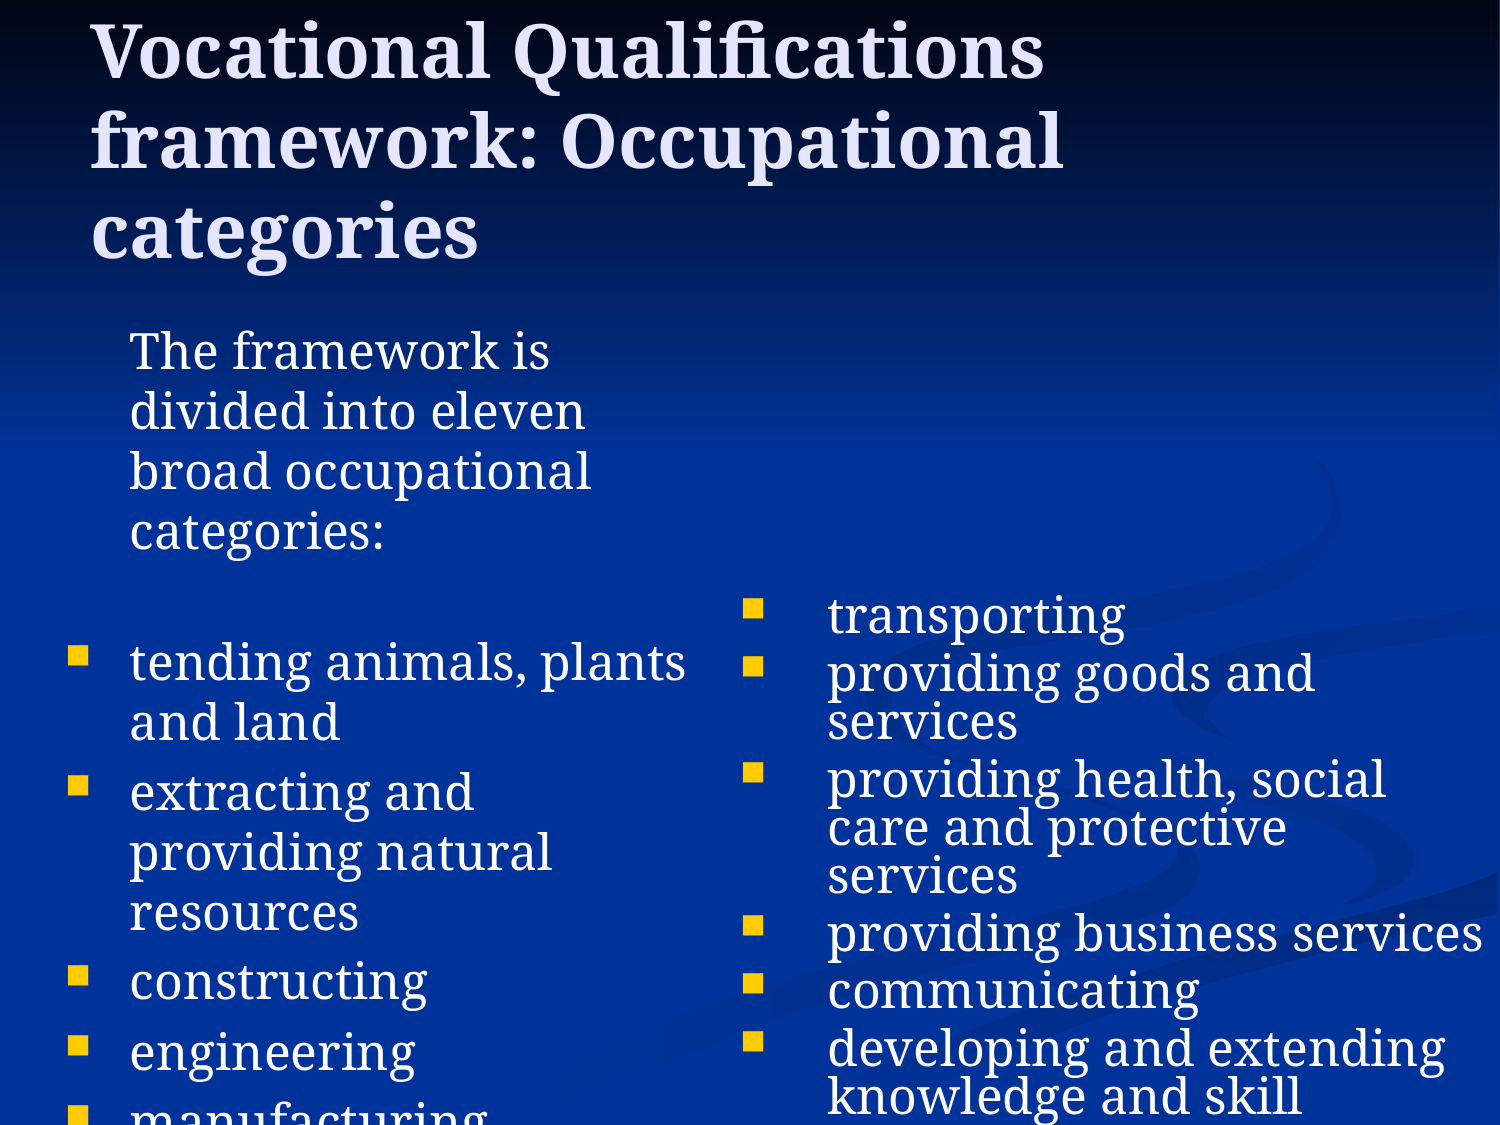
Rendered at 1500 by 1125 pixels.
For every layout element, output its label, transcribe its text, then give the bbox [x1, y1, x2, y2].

list The framework is divided into eleven broad occupational categories: tending animals, plants and land extracting and providing natural resources constructing engineering manufacturing [49, 312, 713, 1056]
list transporting providing goods and services providing health, social care and protective services providing business services communicating developing and extending knowledge and skill [724, 587, 1500, 1125]
title Vocational Qualifications framework: Occupational categories [74, 44, 1426, 233]
